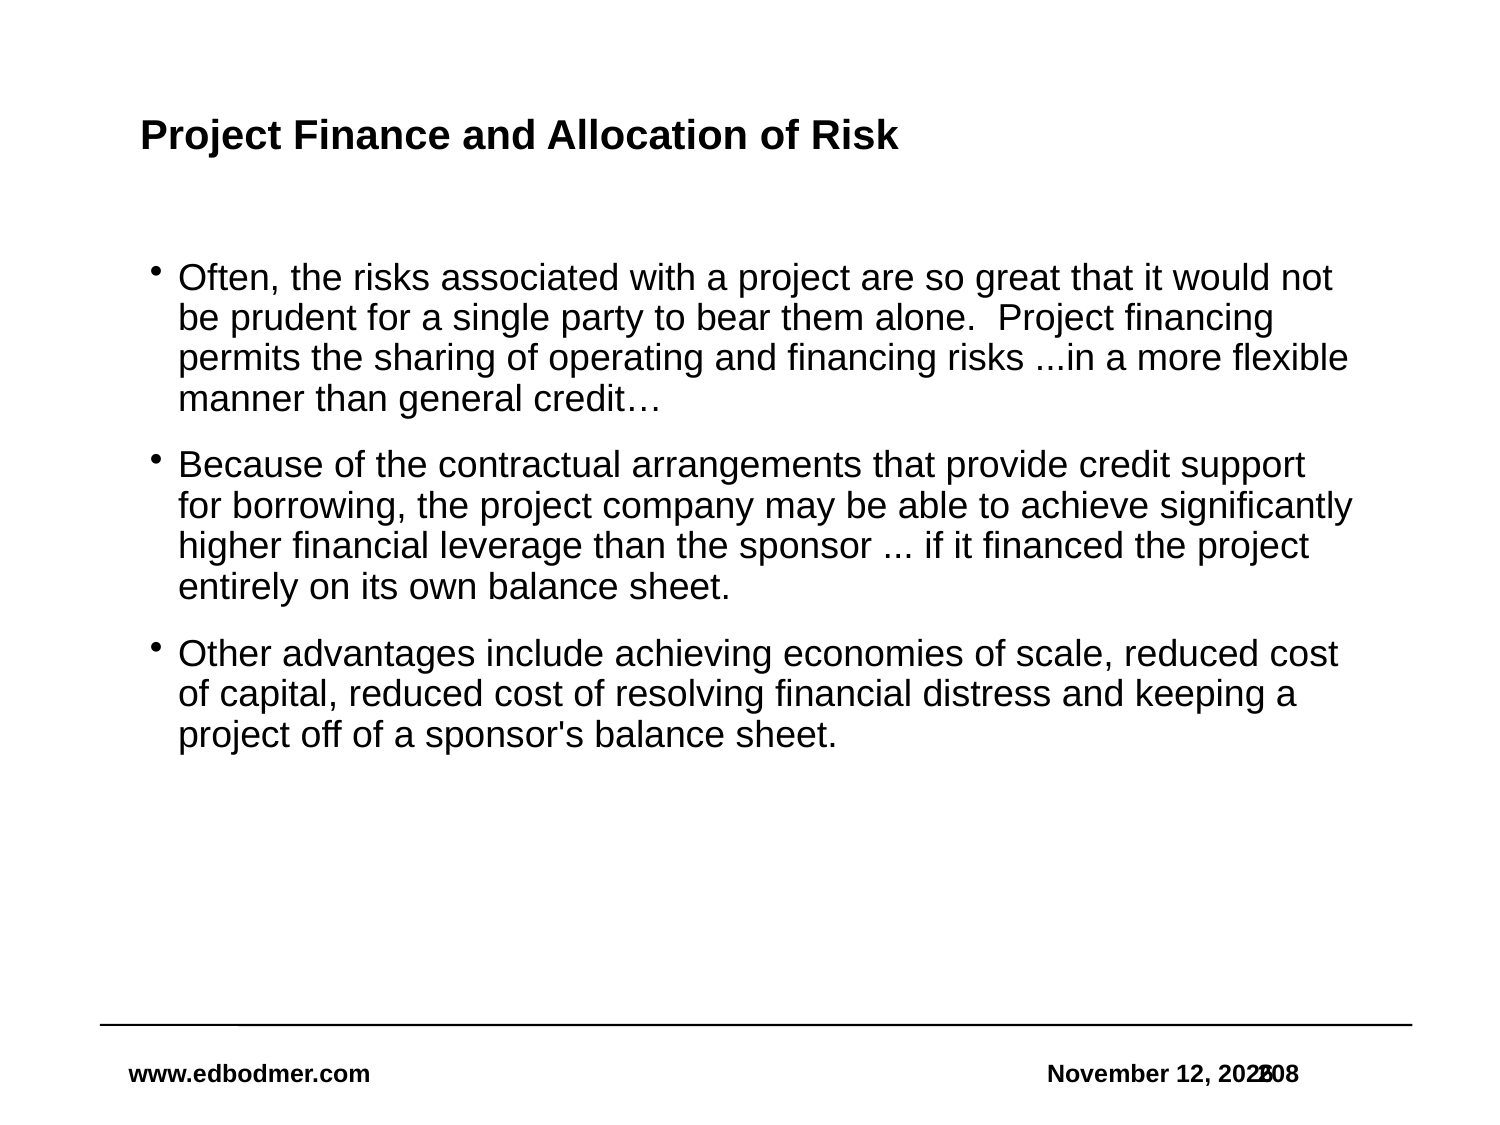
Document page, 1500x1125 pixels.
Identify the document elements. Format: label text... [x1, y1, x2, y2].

title Project Finance and Allocation of Risk [124, 99, 1288, 226]
list Often, the risks associated with a project are so great that it would not be prudent for a single party to bear them alone. Project financing permits the sharing of operating and financing risks ...in a more flexible manner than general credit… Because of the contractual arrangements that provide credit support for borrowing, the project company may be able to achieve significantly higher financial leverage than the sponsor ... if it financed the project entirely on its own balance sheet. Other advantages include achieving economies of scale, reduced cost of capital, reduced cost of resolving financial distress and keeping a project off of a sponsor's balance sheet. [124, 249, 1376, 1001]
